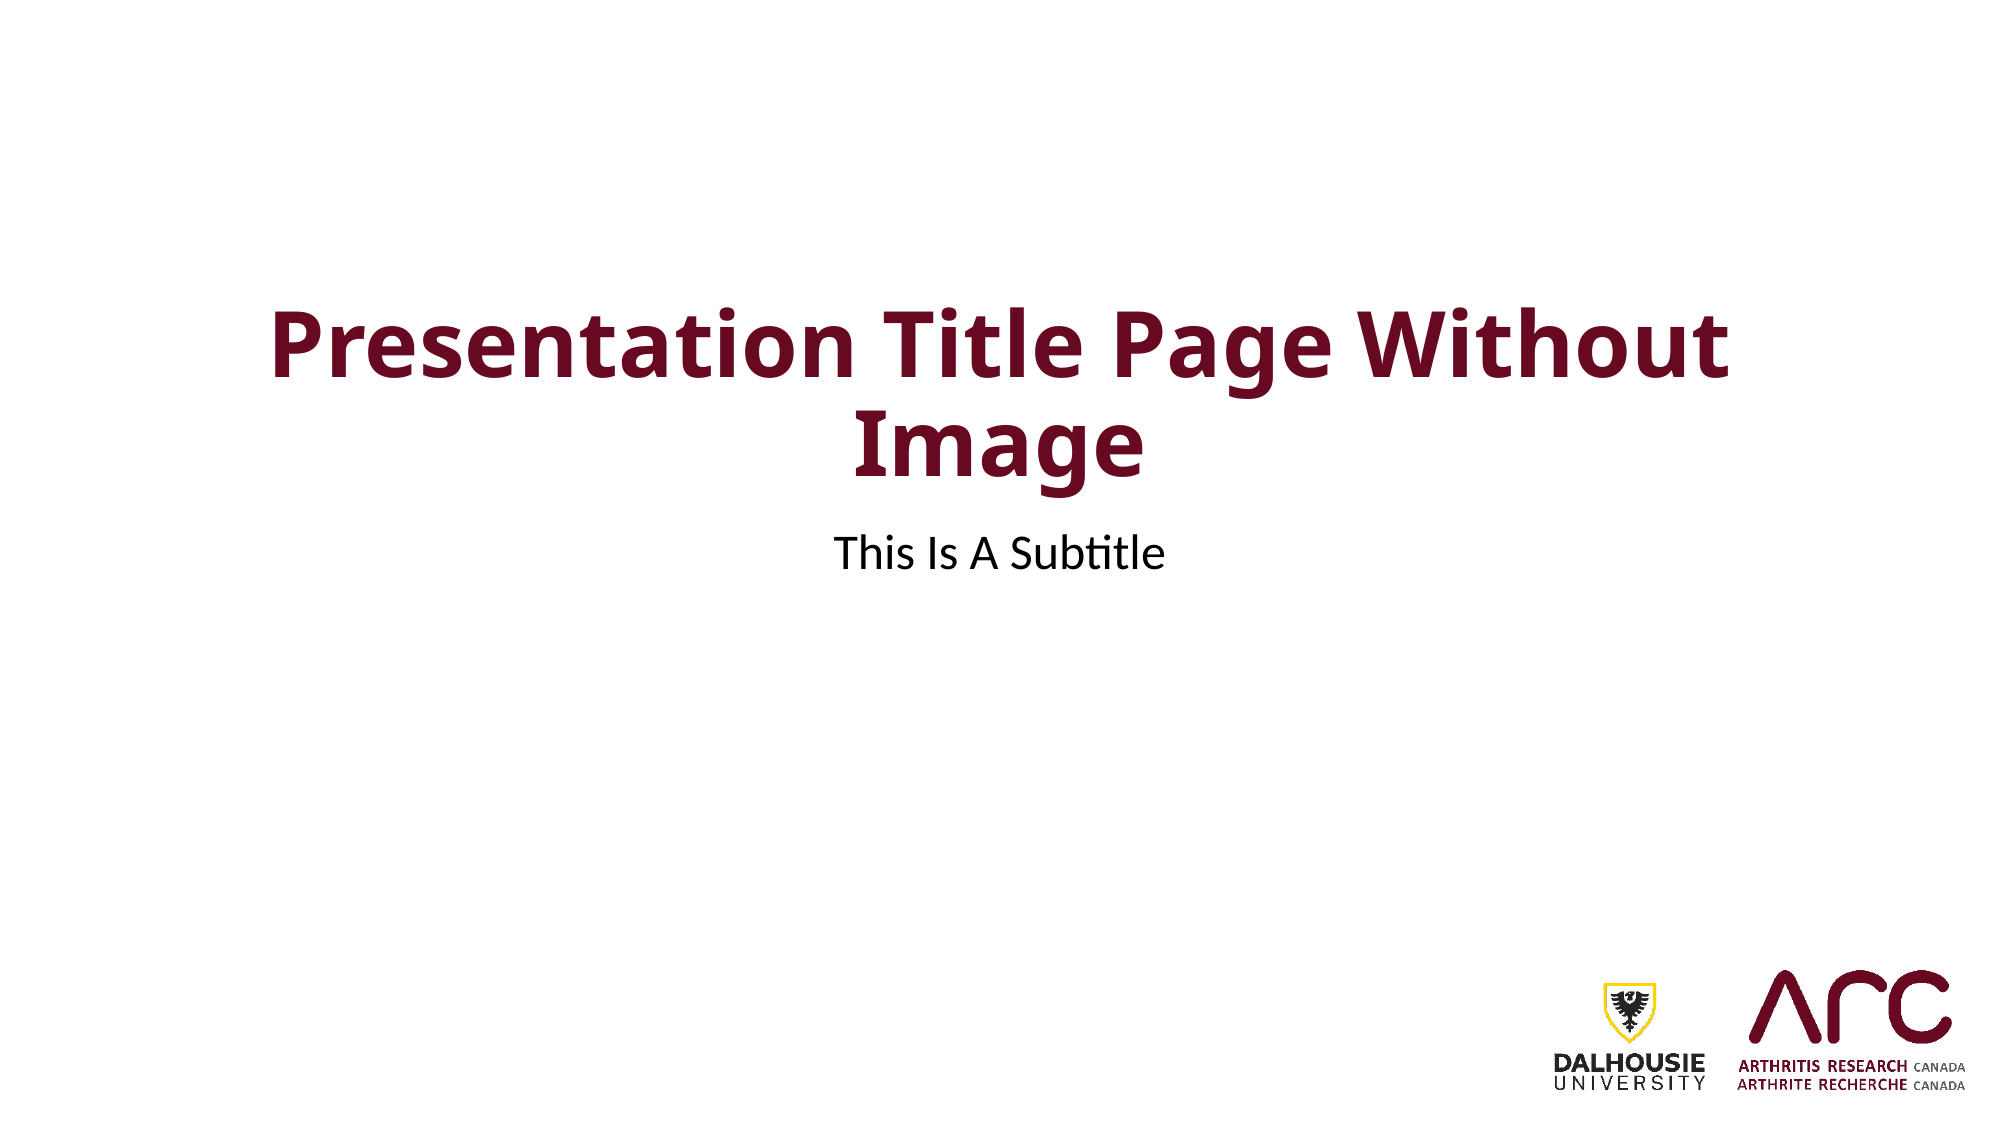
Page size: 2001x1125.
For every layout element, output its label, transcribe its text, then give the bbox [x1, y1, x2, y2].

picture [1737, 970, 1965, 1090]
subtitle This Is A Subtitle [249, 519, 1750, 791]
title Presentation Title Page Without Image [249, 112, 1750, 504]
picture [1554, 983, 1705, 1090]
